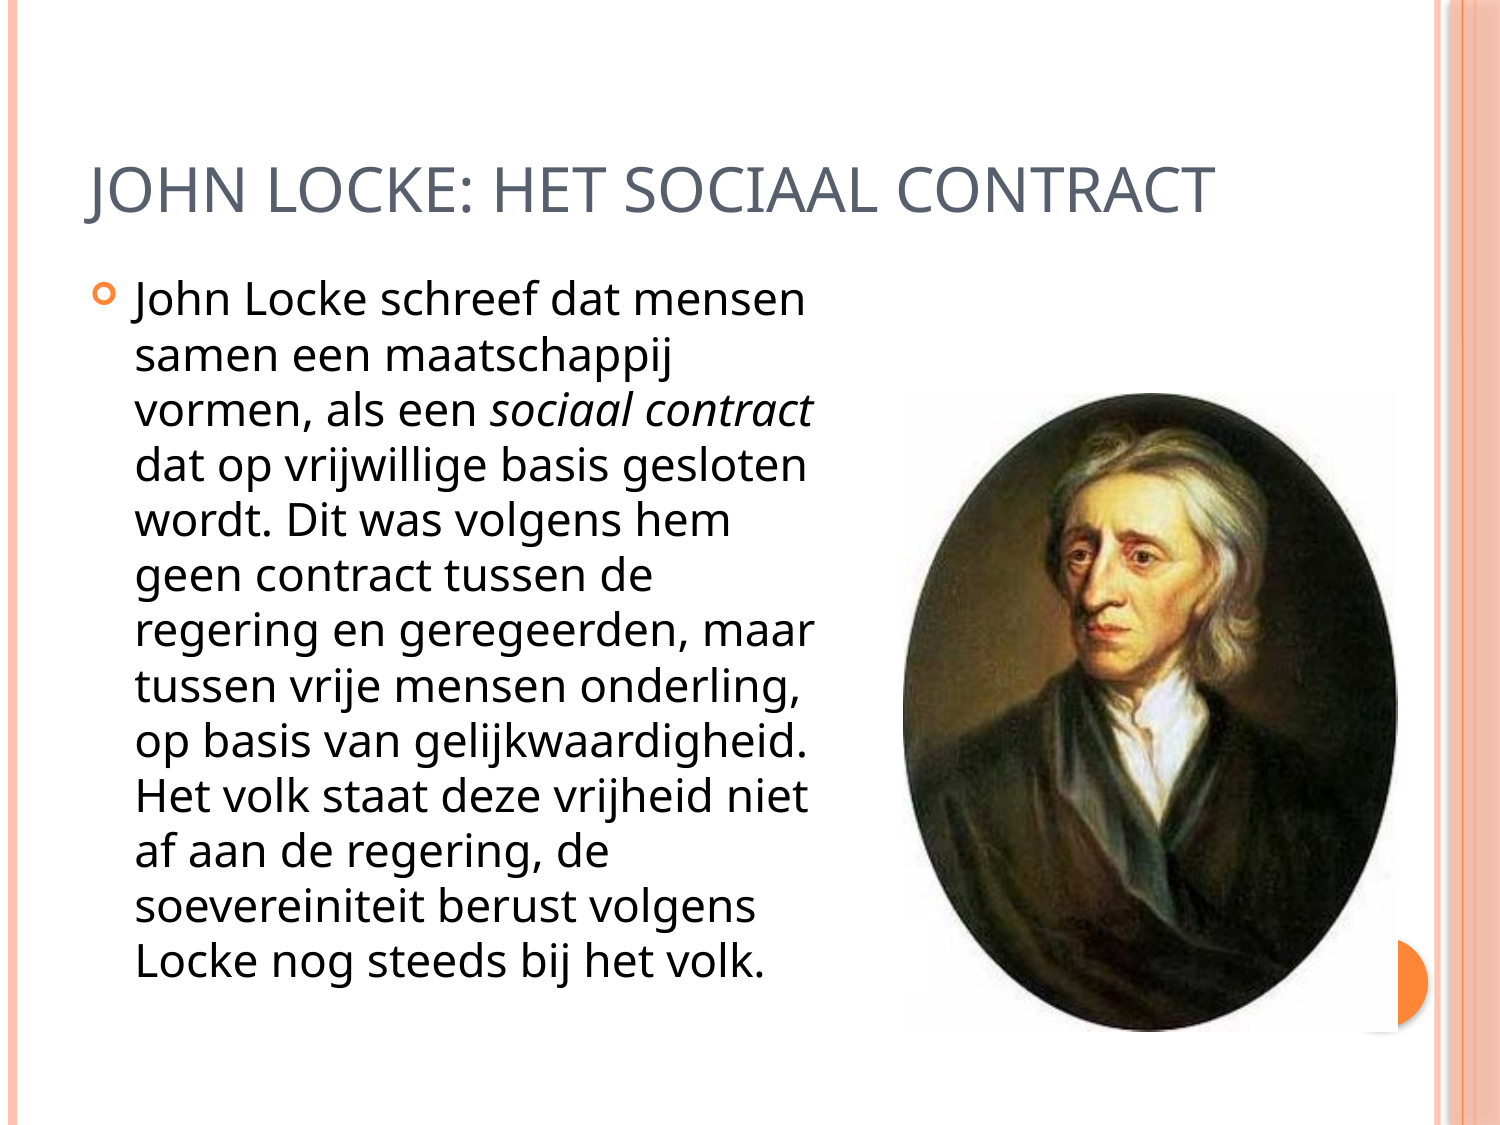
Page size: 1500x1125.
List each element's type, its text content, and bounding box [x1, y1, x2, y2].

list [903, 392, 1398, 1032]
title John Locke: het sociaal contract [75, 45, 1300, 233]
list John Locke schreef dat mensen samen een maatschappij vormen, als een sociaal contract dat op vrijwillige basis gesloten wordt. Dit was volgens hem geen contract tussen de regering en geregeerden, maar tussen vrije mensen onderling, op basis van gelijkwaardigheid. Het volk staat deze vrijheid niet af aan de regering, de soevereiniteit berust volgens Locke nog steeds bij het volk. [75, 262, 833, 1013]
